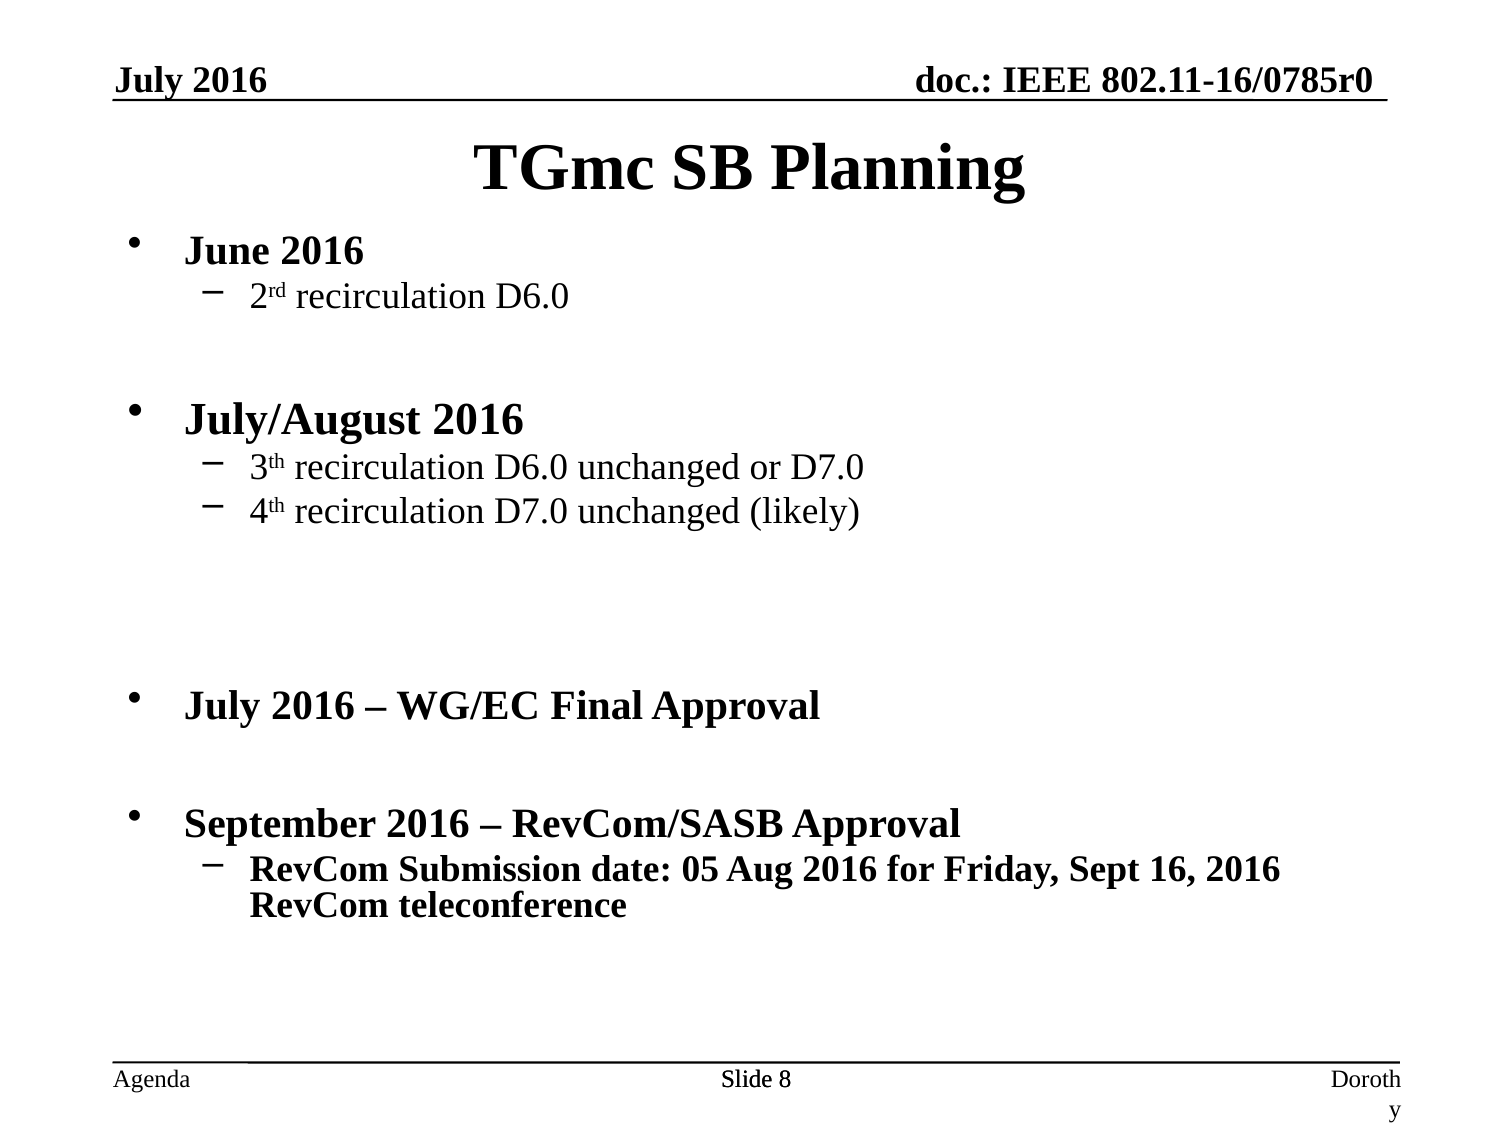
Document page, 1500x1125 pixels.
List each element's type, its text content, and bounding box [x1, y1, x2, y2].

title TGmc SB Planning [112, 75, 1388, 224]
list June 2016 2rd recirculation D6.0 July/August 2016 3th recirculation D6.0 unchanged or D7.0 4th recirculation D7.0 unchanged (likely) July 2016 – WG/EC Final Approval September 2016 – RevCom/SASB Approval RevCom Submission date: 05 Aug 2016 for Friday, Sept 16, 2016 RevCom teleconference [112, 224, 1425, 1025]
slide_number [114, 54, 425, 75]
text_box Slide 8 [675, 1062, 838, 1093]
footer Dorothy Stanley, HP Enterprise [1325, 1062, 1402, 1093]
